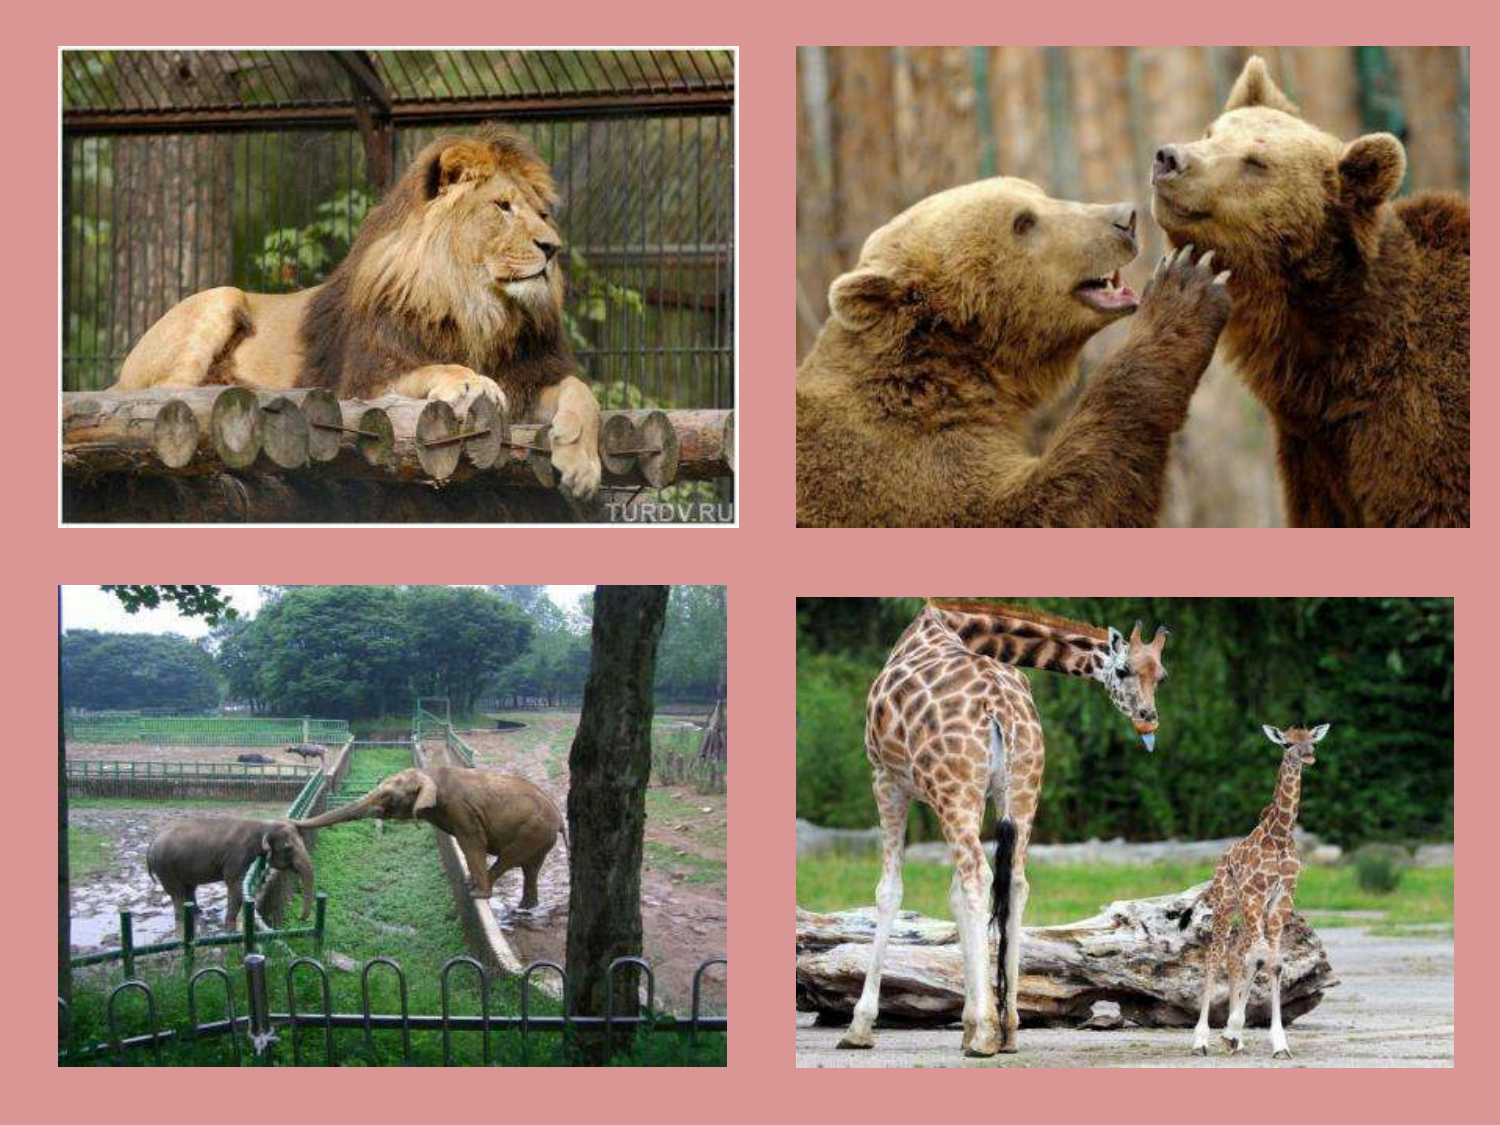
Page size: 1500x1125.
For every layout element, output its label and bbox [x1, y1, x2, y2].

list [58, 46, 739, 528]
picture [796, 597, 1454, 1069]
picture [58, 585, 727, 1067]
picture [796, 46, 1470, 528]
